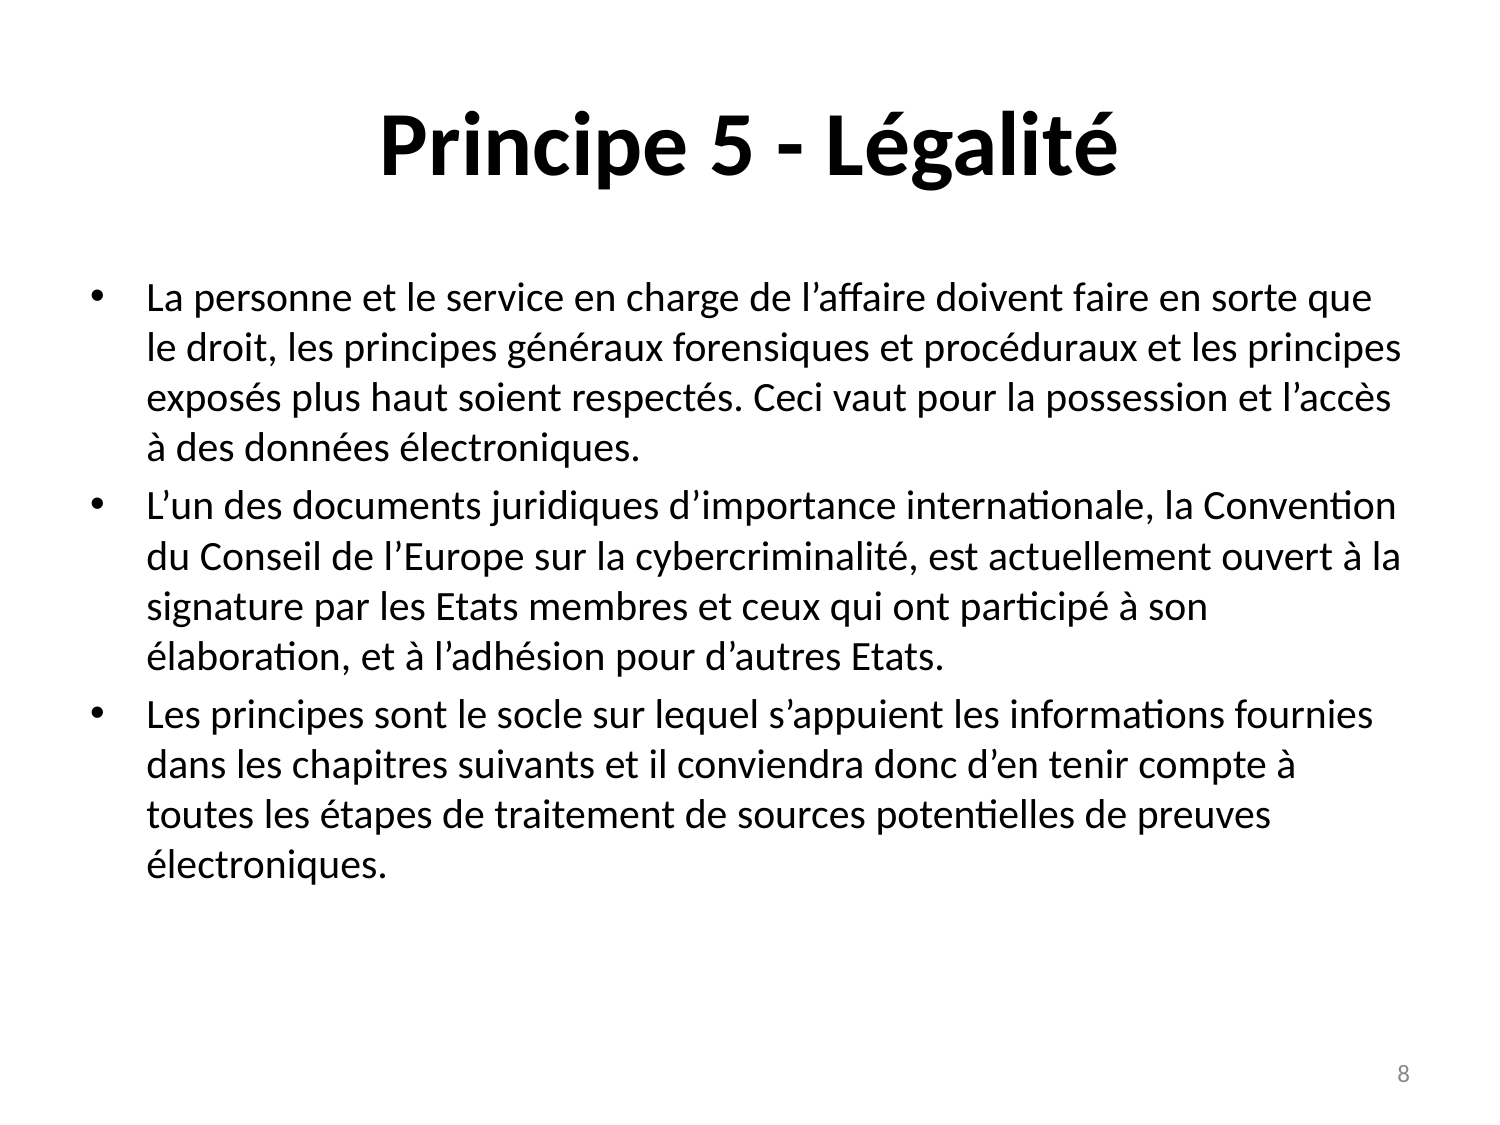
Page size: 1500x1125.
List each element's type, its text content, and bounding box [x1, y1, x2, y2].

list La personne et le service en charge de l’affaire doivent faire en sorte que le droit, les principes généraux forensiques et procéduraux et les principes exposés plus haut soient respectés. Ceci vaut pour la possession et l’accès à des données électroniques. L’un des documents juridiques d’importance internationale, la Convention du Conseil de l’Europe sur la cybercriminalité, est actuellement ouvert à la signature par les Etats membres et ceux qui ont participé à son élaboration, et à l’adhésion pour d’autres Etats. Les principes sont le socle sur lequel s’appuient les informations fournies dans les chapitres suivants et il conviendra donc d’en tenir compte à toutes les étapes de traitement de sources potentielles de preuves électroniques. [75, 262, 1425, 1005]
title Principe 5 - Légalité [75, 45, 1425, 233]
slide_number * [1074, 1042, 1425, 1103]
